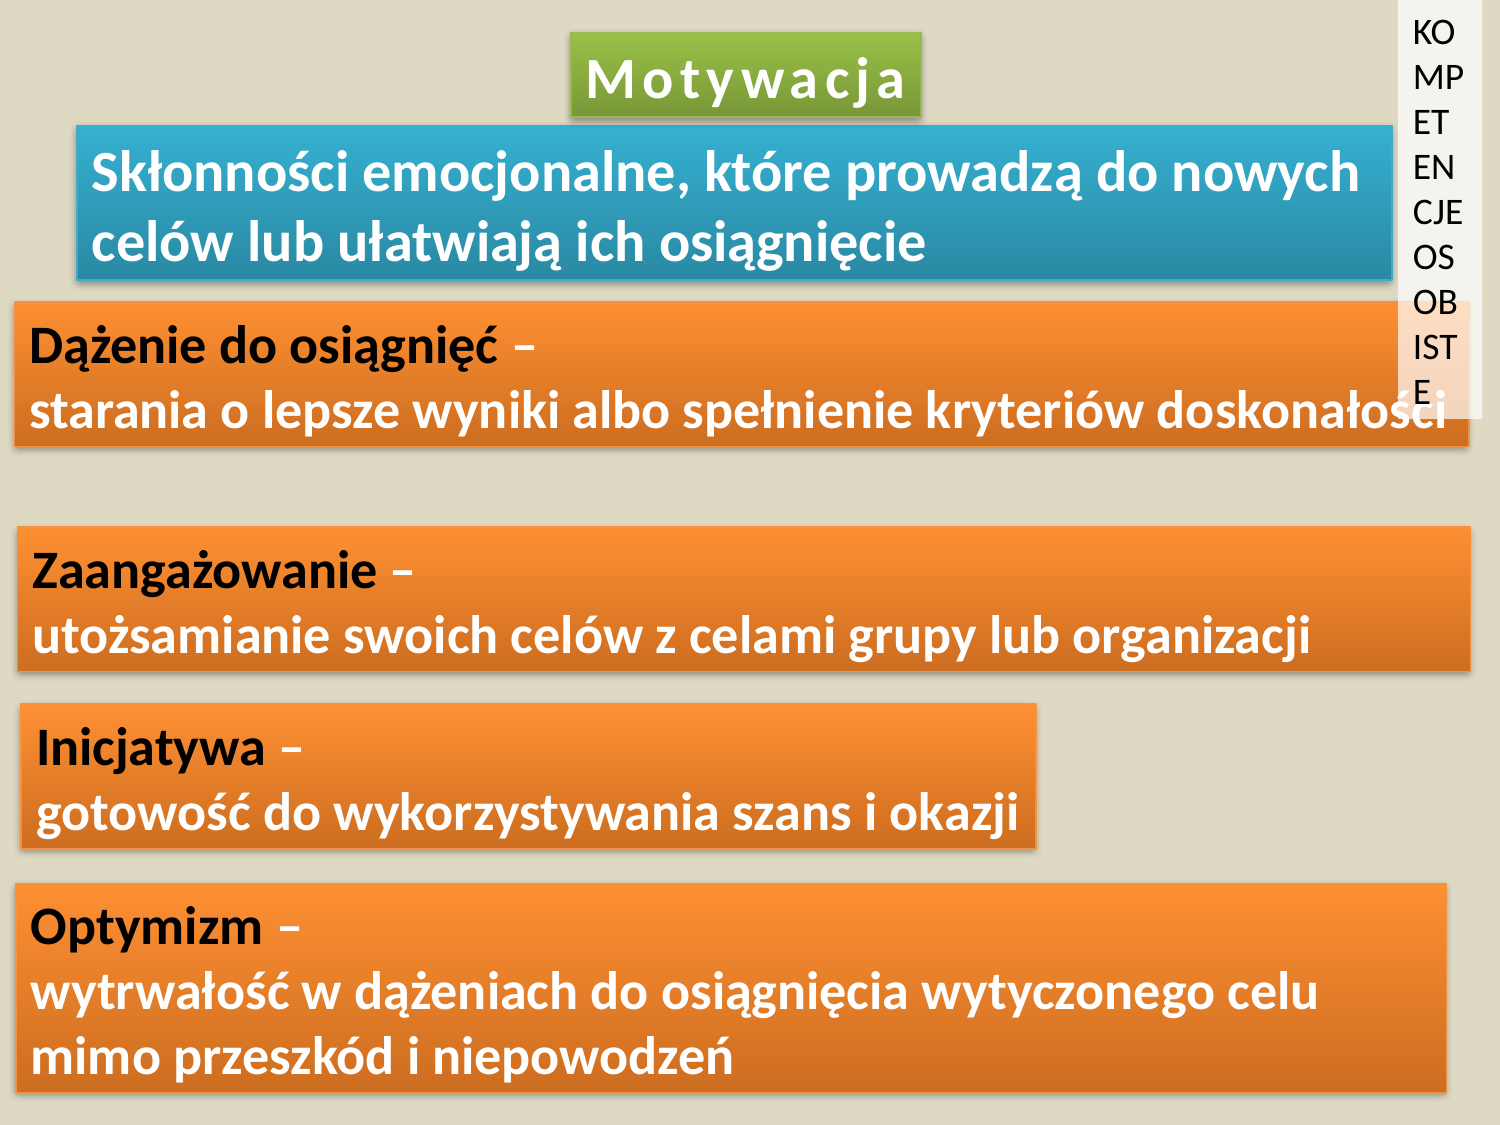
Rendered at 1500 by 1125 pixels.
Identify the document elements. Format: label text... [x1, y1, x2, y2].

text_box Motywacja [570, 32, 922, 118]
text_box Inicjatywa – gotowość do wykorzystywania szans i okazji [20, 703, 1037, 850]
text_box KOMPETENCJE OSOBISTE [1398, 0, 1483, 419]
text_box Skłonności emocjonalne, które prowadzą do nowych celów lub ułatwiają ich osiągnięcie [76, 125, 1393, 281]
text_box Optymizm – wytrwałość w dążeniach do osiągnięcia wytyczonego celu mimo przeszkód i niepowodzeń [15, 883, 1447, 1094]
text_box Dążenie do osiągnięć – starania o lepsze wyniki albo spełnienie kryteriów doskonałości [14, 301, 1470, 447]
text_box Zaangażowanie – utożsamianie swoich celów z celami grupy lub organizacji [17, 526, 1471, 672]
